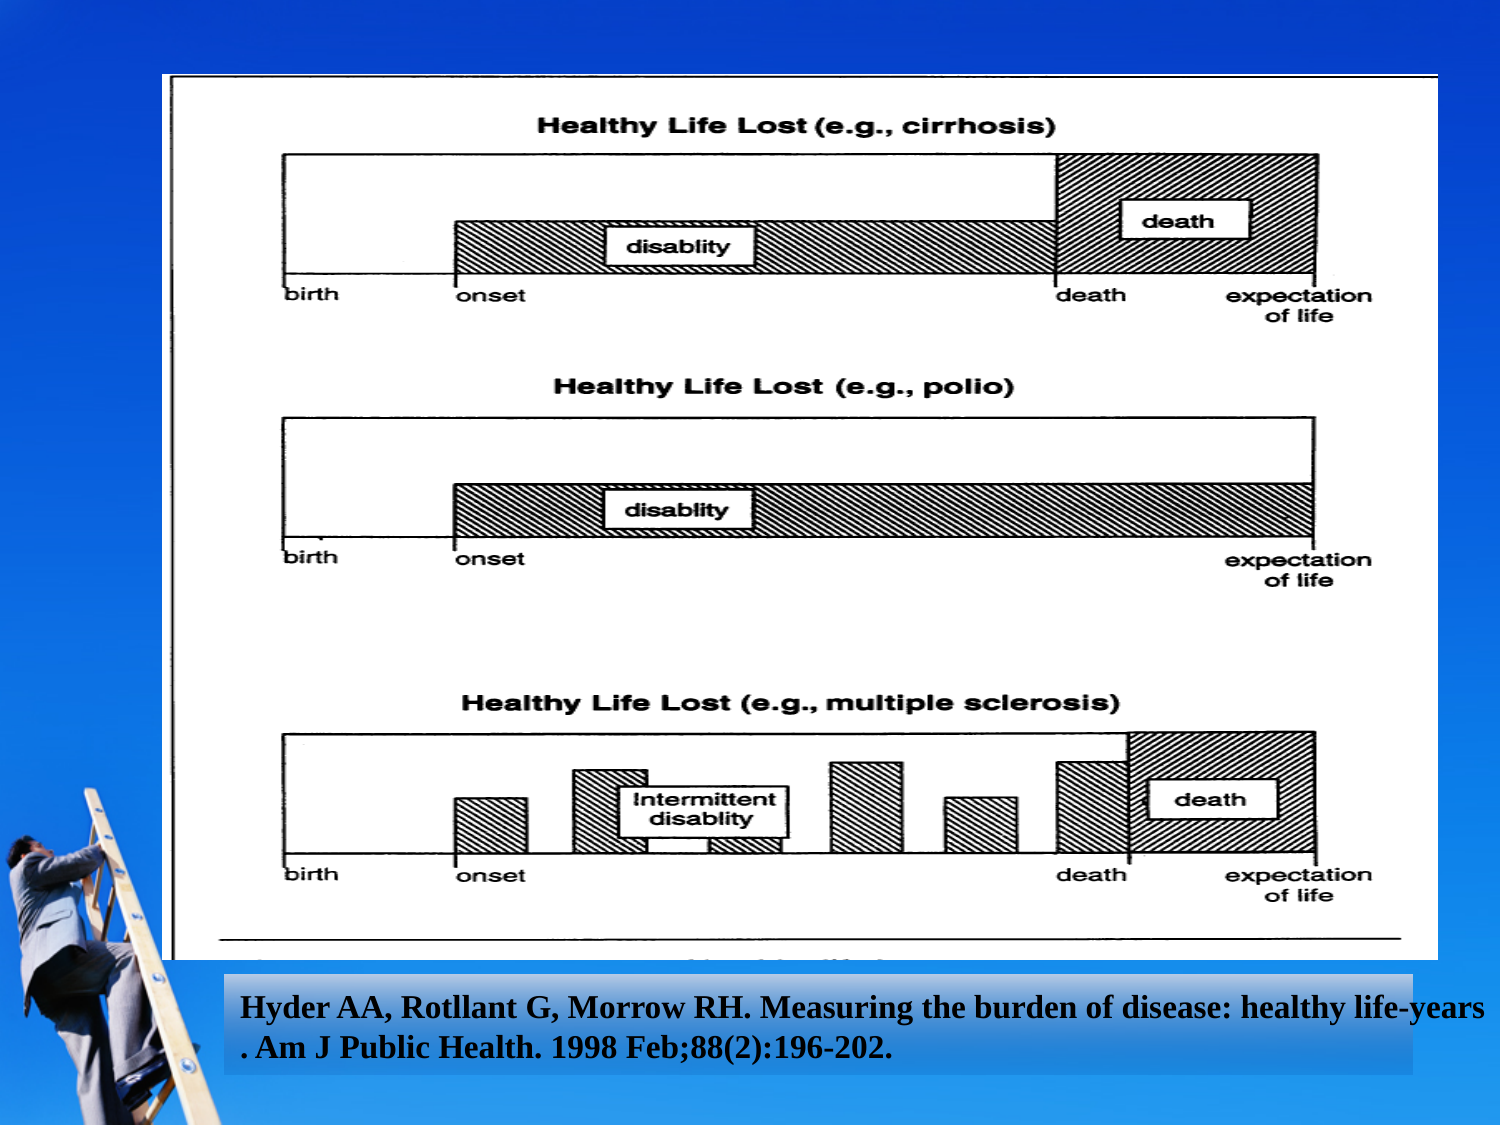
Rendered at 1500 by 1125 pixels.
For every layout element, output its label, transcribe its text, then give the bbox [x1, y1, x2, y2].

picture [0, 0, 1500, 1125]
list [162, 74, 1438, 960]
text_box Hyder AA, Rotllant G, Morrow RH. Measuring the burden of disease: healthy life-years . Am J Public Health. 1998 Feb;88(2):196-202. [224, 975, 1413, 1075]
